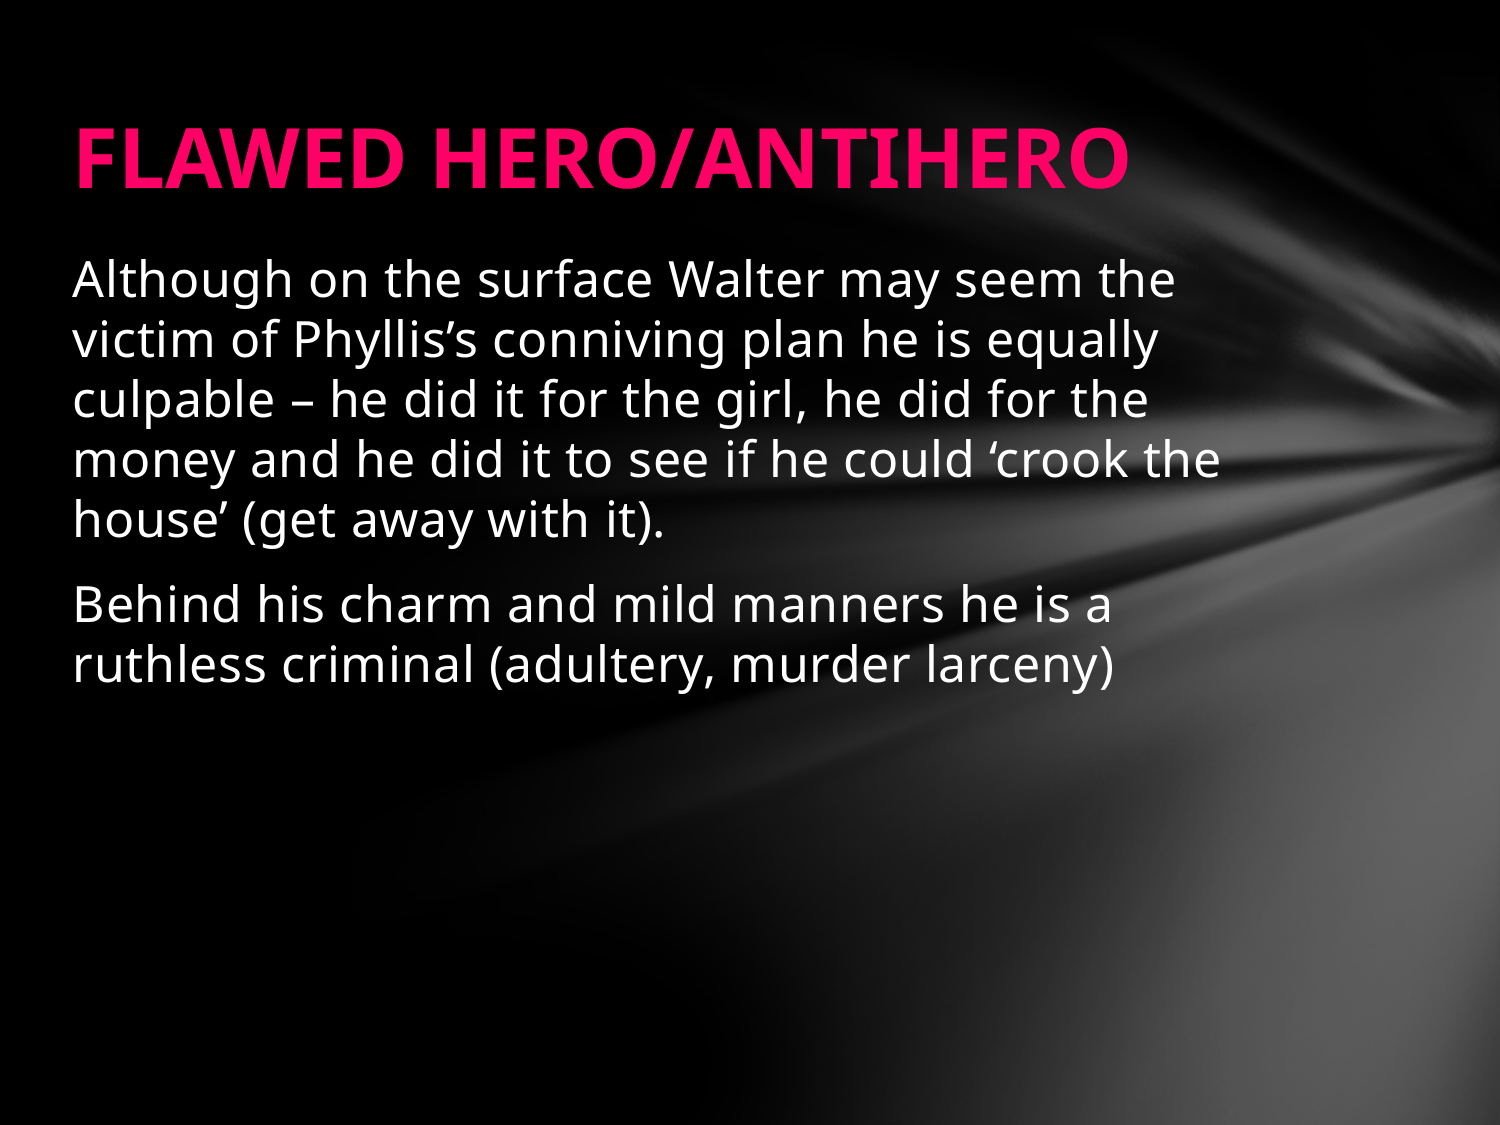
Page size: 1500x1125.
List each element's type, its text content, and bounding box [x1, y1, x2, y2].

title FLAWED HERO/ANTIHERO [57, 37, 1318, 213]
list Although on the surface Walter may seem the victim of Phyllis’s conniving plan he is equally culpable – he did it for the girl, he did for the money and he did it to see if he could ‘crook the house’ (get away with it). Behind his charm and mild manners he is a ruthless criminal (adultery, murder larceny) [57, 239, 1318, 1015]
